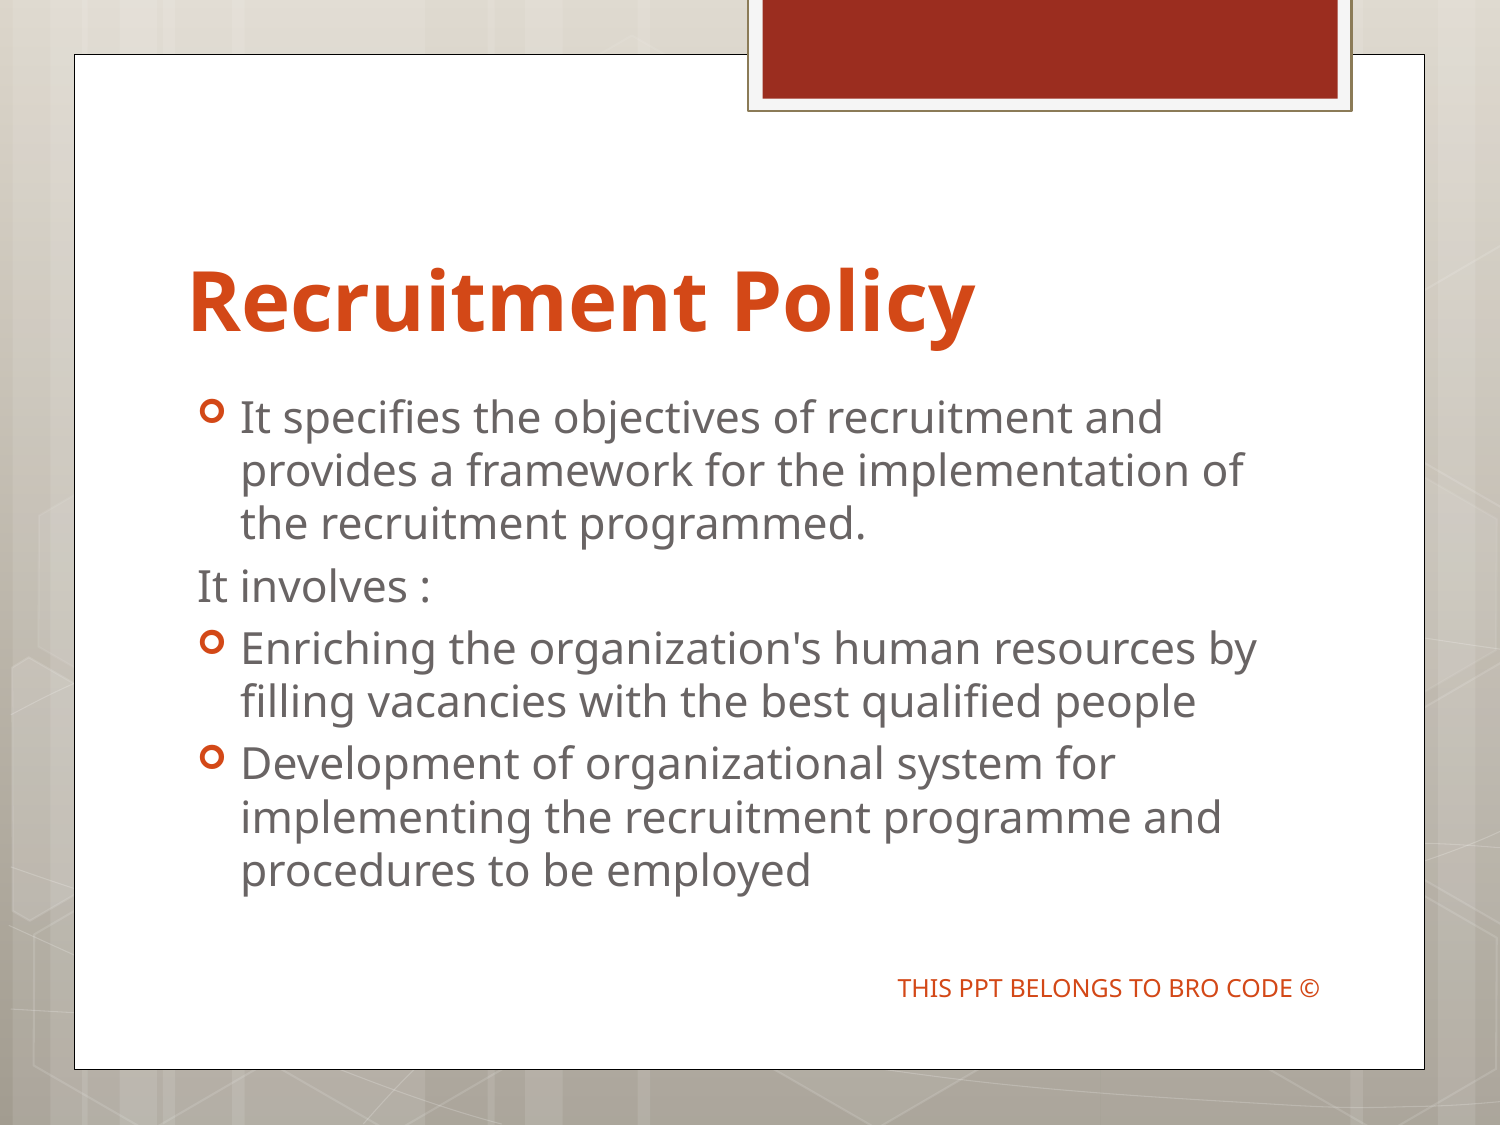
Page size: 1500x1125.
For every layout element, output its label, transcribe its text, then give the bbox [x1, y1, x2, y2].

footer THIS PPT BELONGS TO BRO CODE © [761, 960, 1336, 1020]
list It specifies the objectives of recruitment and provides a framework for the implementation of the recruitment programmed. It involves : Enriching the organization's human resources by filling vacancies with the best qualified people Development of organizational system for implementing the recruitment programme and procedures to be employed [171, 381, 1283, 957]
title Recruitment Policy [171, 168, 1324, 357]
